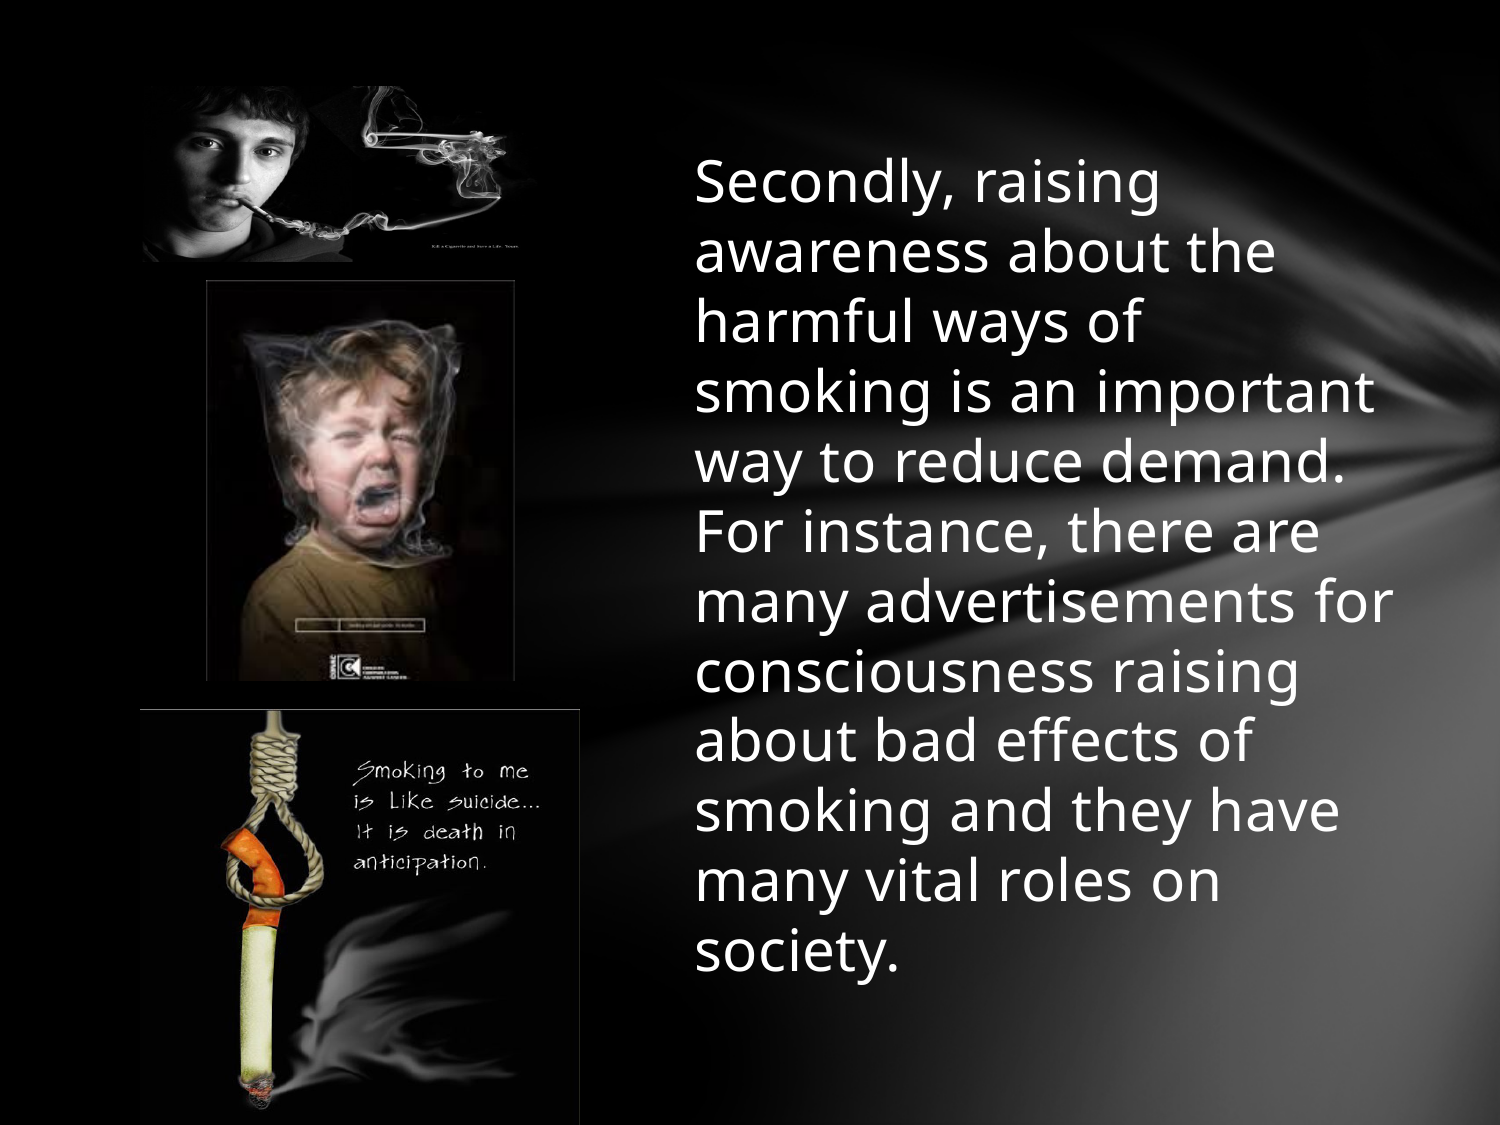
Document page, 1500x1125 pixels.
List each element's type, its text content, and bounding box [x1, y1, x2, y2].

picture [206, 279, 515, 681]
picture [140, 709, 581, 1125]
picture [139, 86, 538, 263]
list Secondly, raising awareness about the harmful ways of smoking is an important way to reduce demand. For instance, there are many advertisements for consciousness raising about bad effects of smoking and they have many vital roles on society. [679, 137, 1412, 1015]
